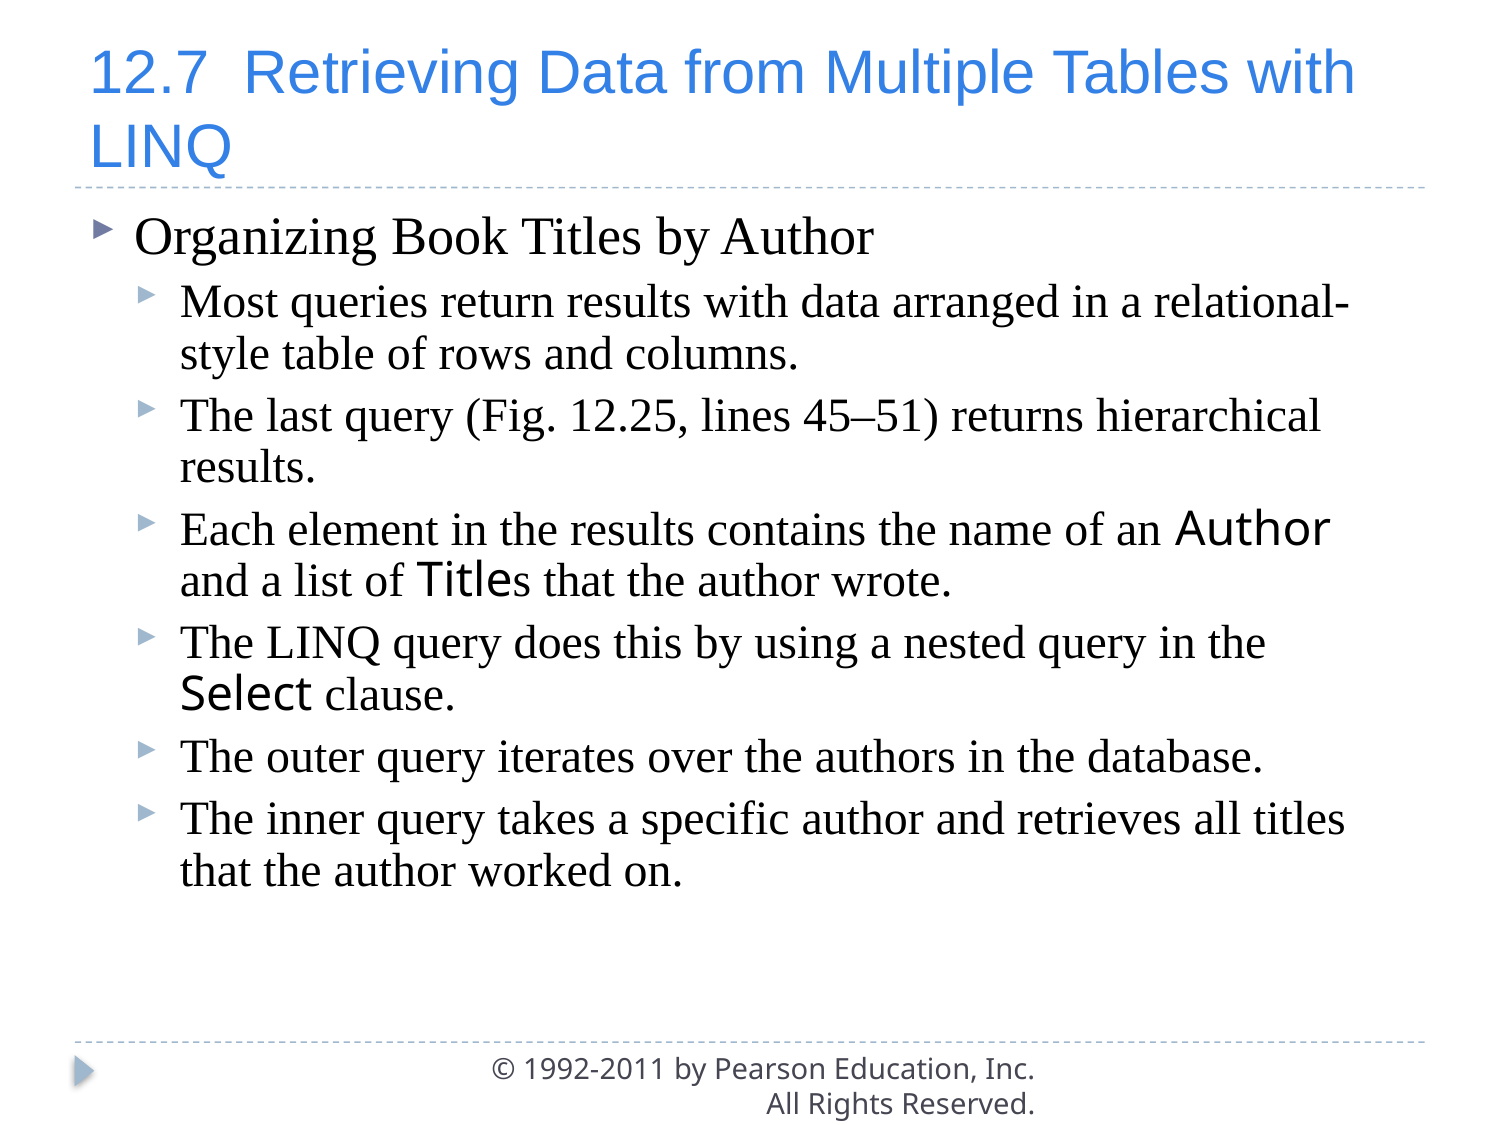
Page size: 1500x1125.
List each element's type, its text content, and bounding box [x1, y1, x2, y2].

footer © 1992-2011 by Pearson Education, Inc. All Rights Reserved. [475, 1042, 1051, 1103]
list Organizing Book Titles by Author Most queries return results with data arranged in a relational-style table of rows and columns. The last query (Fig. 12.25, lines 45–51) returns hierarchical results. Each element in the results contains the name of an Author and a list of Titles that the author wrote. The LINQ query does this by using a nested query in the Select clause. The outer query iterates over the authors in the database. The inner query takes a specific author and retrieves all titles that the author worked on. [75, 200, 1425, 1006]
title 12.7 Retrieving Data from Multiple Tables with LINQ [75, 24, 1425, 188]
